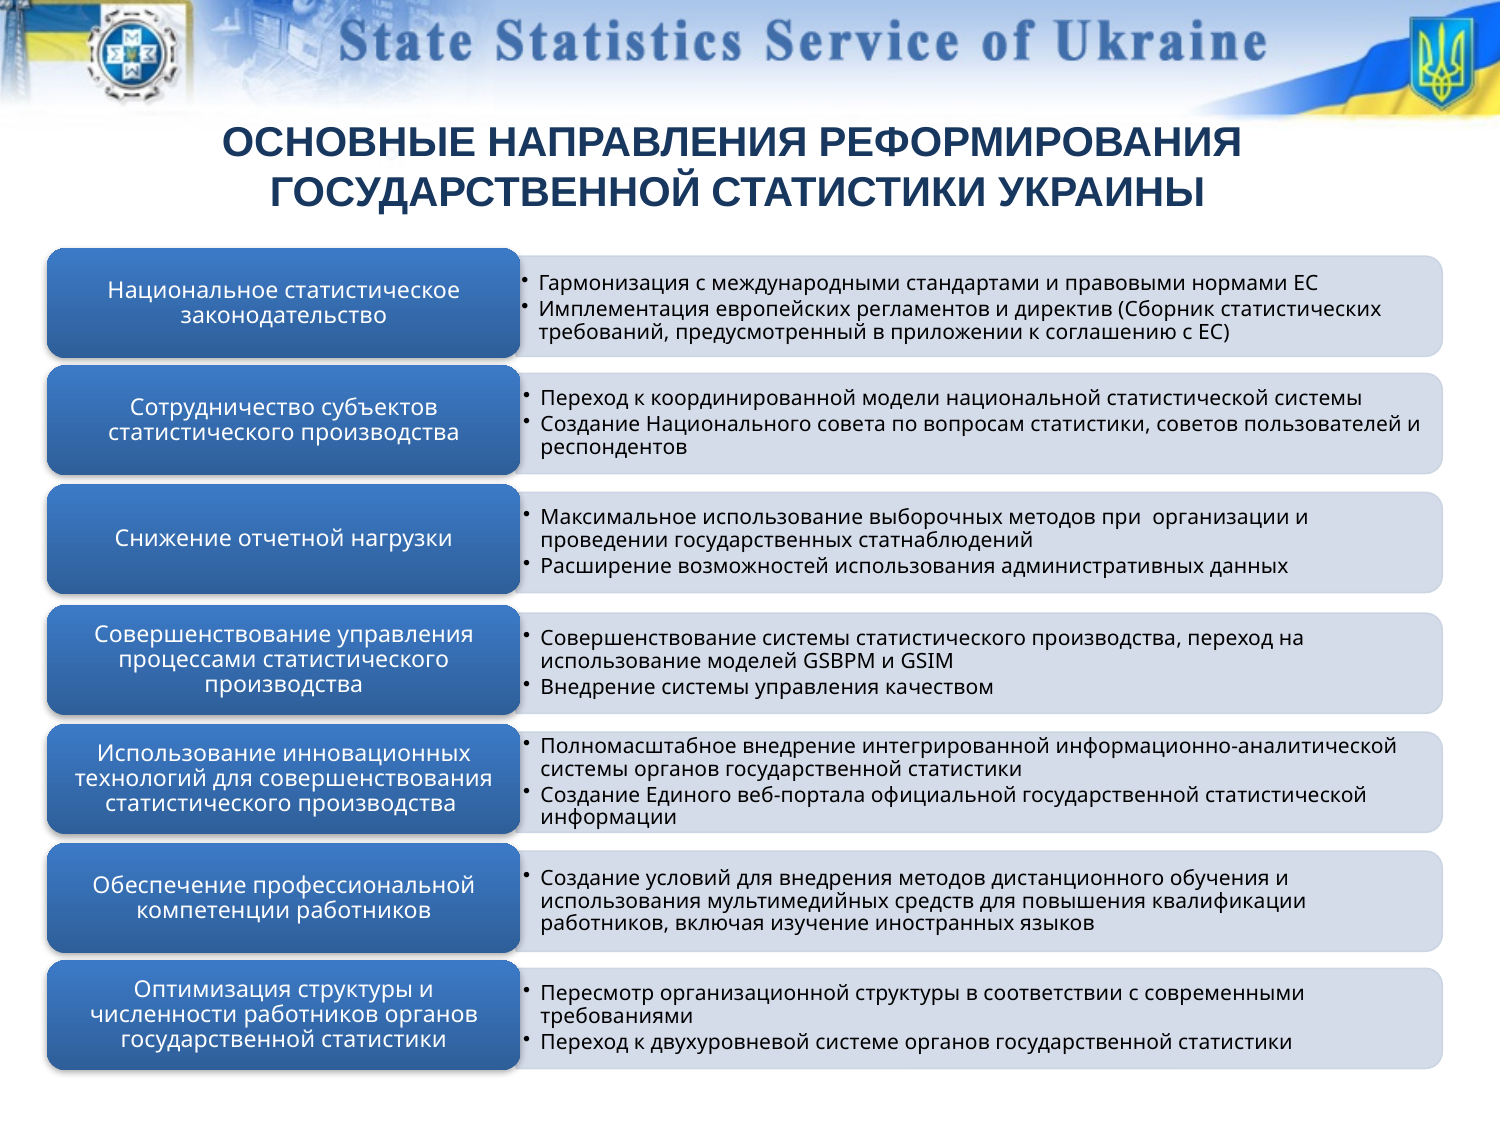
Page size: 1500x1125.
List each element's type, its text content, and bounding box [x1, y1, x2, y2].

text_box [46, 960, 1443, 1071]
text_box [46, 365, 1443, 476]
picture [0, 0, 1500, 1125]
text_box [46, 843, 1443, 954]
text_box Основные направления реформирования государственной статистики УКРАИНЫ [0, 107, 1483, 223]
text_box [46, 605, 1443, 716]
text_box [46, 724, 1443, 835]
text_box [46, 484, 1443, 595]
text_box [46, 248, 1445, 359]
